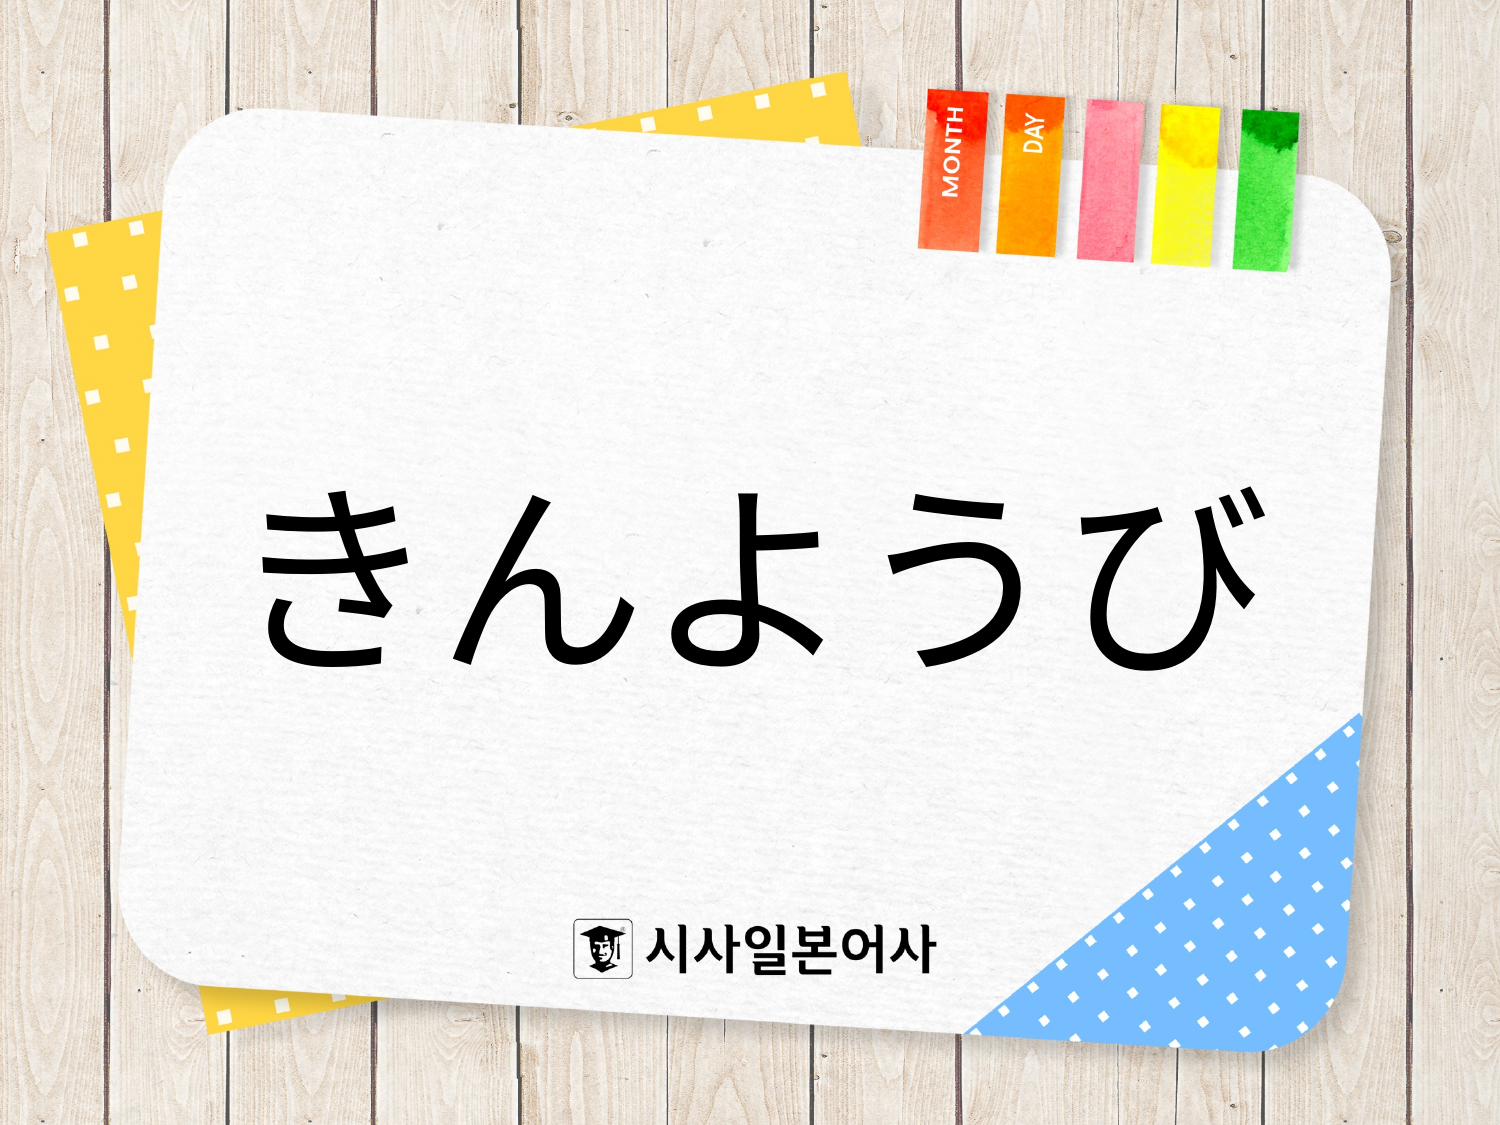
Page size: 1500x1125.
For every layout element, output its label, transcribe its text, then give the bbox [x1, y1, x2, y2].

title きんようび [75, 338, 1425, 811]
picture [0, 0, 1500, 1125]
